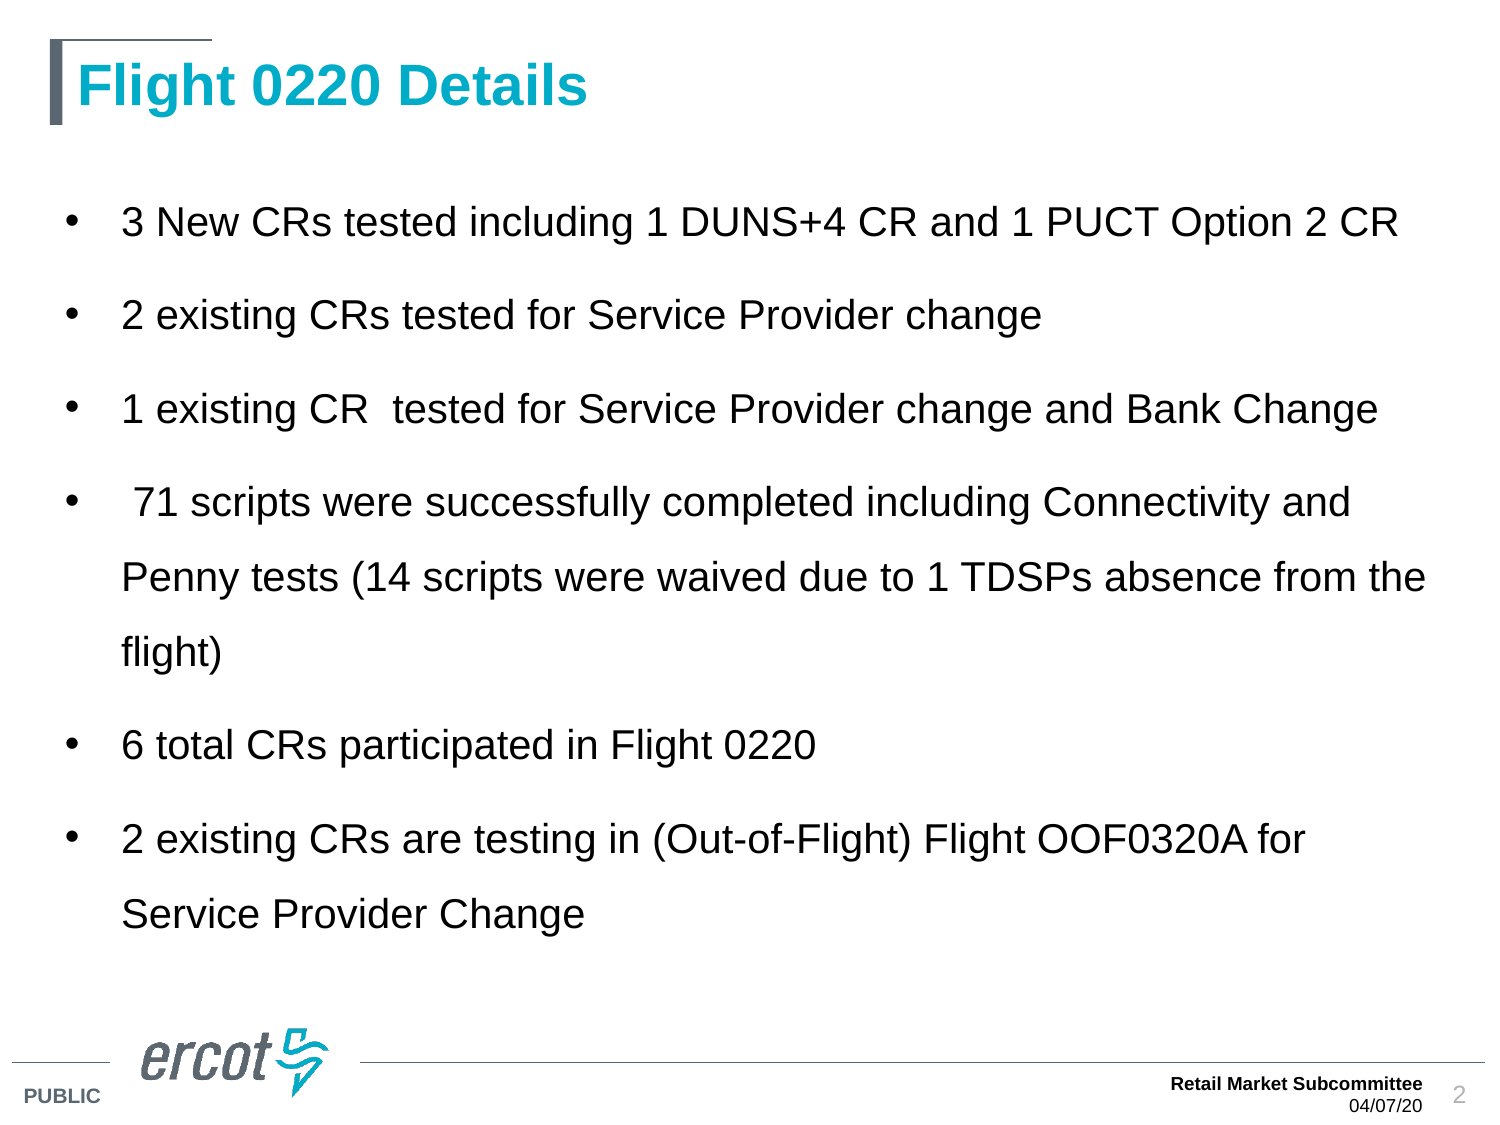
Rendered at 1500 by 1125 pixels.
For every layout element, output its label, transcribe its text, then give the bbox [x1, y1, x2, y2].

slide_number 2 [1438, 1076, 1475, 1112]
title Flight 0220 Details [62, 39, 1450, 162]
list 3 New CRs tested including 1 DUNS+4 CR and 1 PUCT Option 2 CR 2 existing CRs tested for Service Provider change 1 existing CR tested for Service Provider change and Bank Change 71 scripts were successfully completed including Connectivity and Penny tests (14 scripts were waived due to 1 TDSPs absence from the flight) 6 total CRs participated in Flight 0220 2 existing CRs are testing in (Out-of-Flight) Flight OOF0320A for Service Provider Change [50, 162, 1450, 963]
picture [137, 1024, 332, 1100]
text_box Retail Market Subcommittee 04/07/20 [1149, 1064, 1438, 1125]
